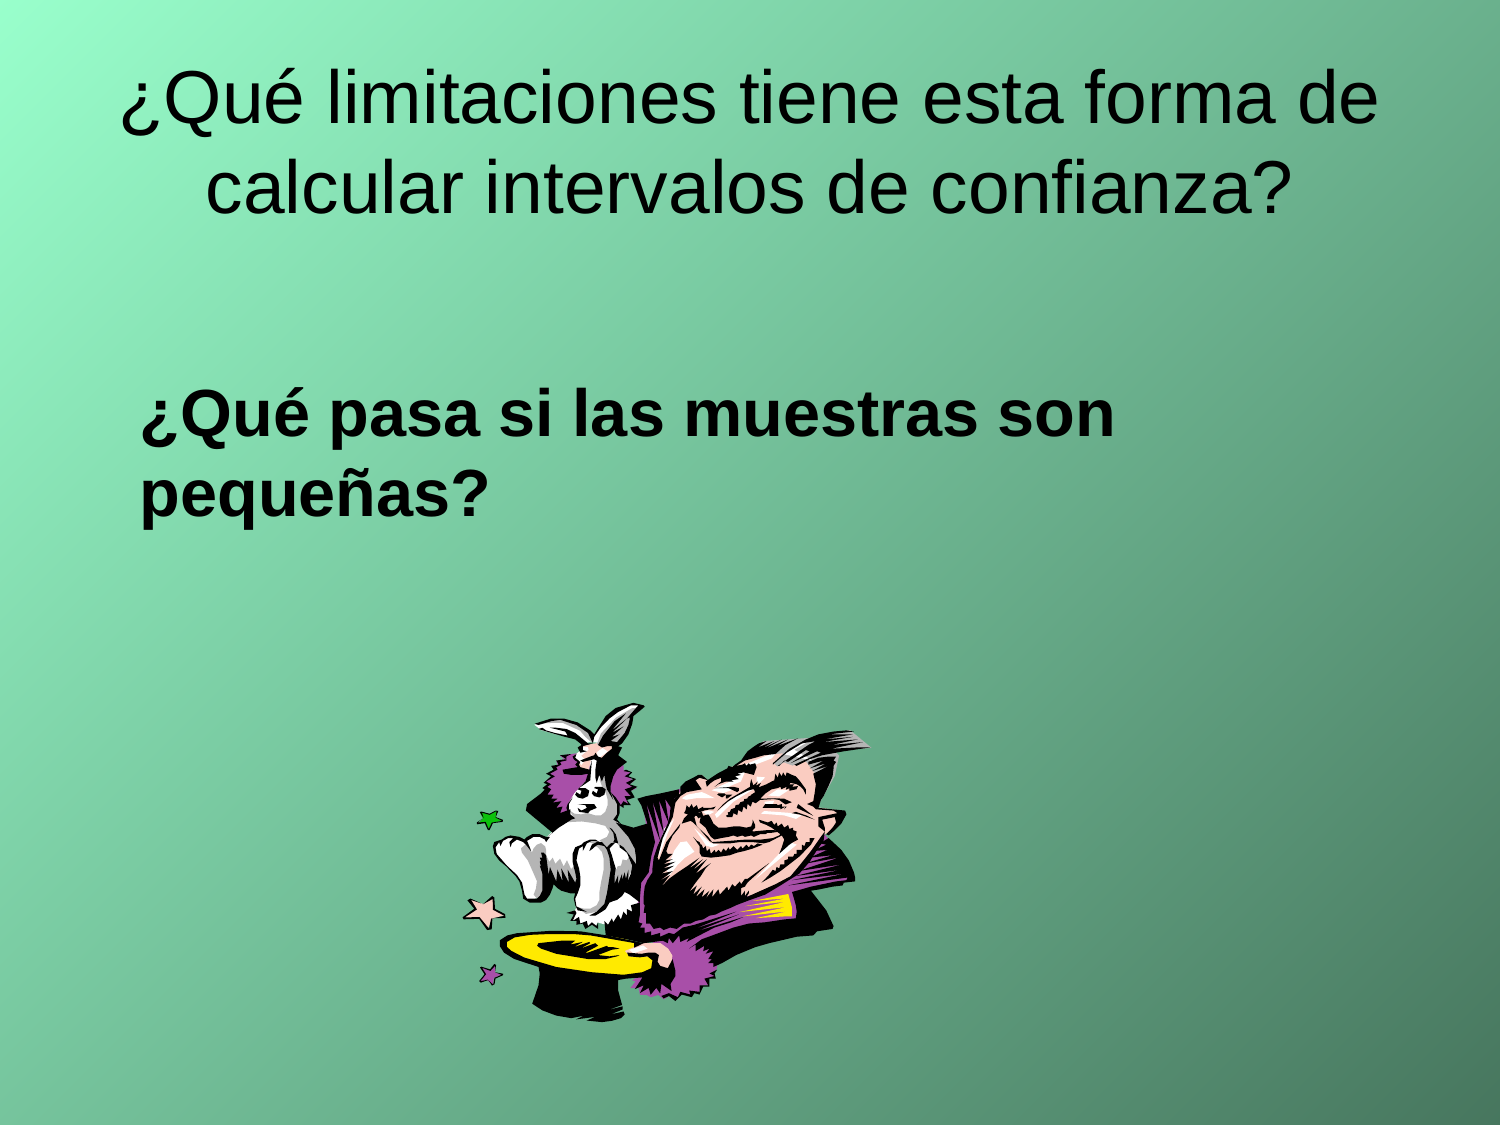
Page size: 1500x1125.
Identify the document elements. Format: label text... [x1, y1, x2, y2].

picture [462, 699, 876, 1026]
text_box ¿Qué pasa si las muestras son pequeñas? [125, 362, 1438, 538]
title ¿Qué limitaciones tiene esta forma de calcular intervalos de confianza? [74, 44, 1426, 233]
